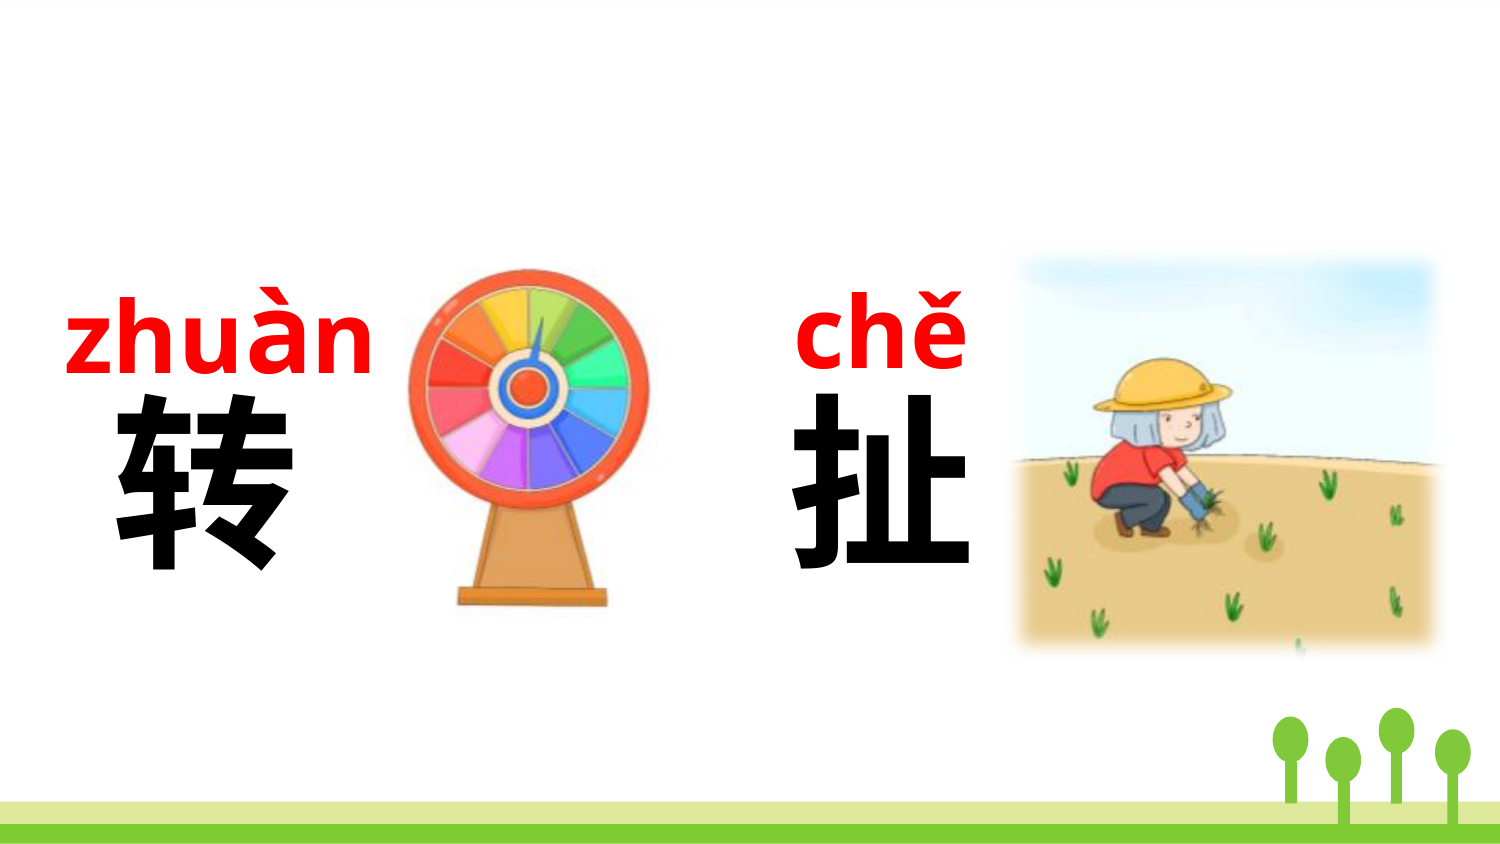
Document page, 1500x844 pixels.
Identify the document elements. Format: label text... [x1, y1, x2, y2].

text_box chě [698, 262, 1003, 394]
text_box 扯 [750, 394, 1003, 598]
picture [0, 0, 1500, 801]
text_box zhuàn [32, 255, 380, 402]
text_box 转 [59, 402, 351, 598]
